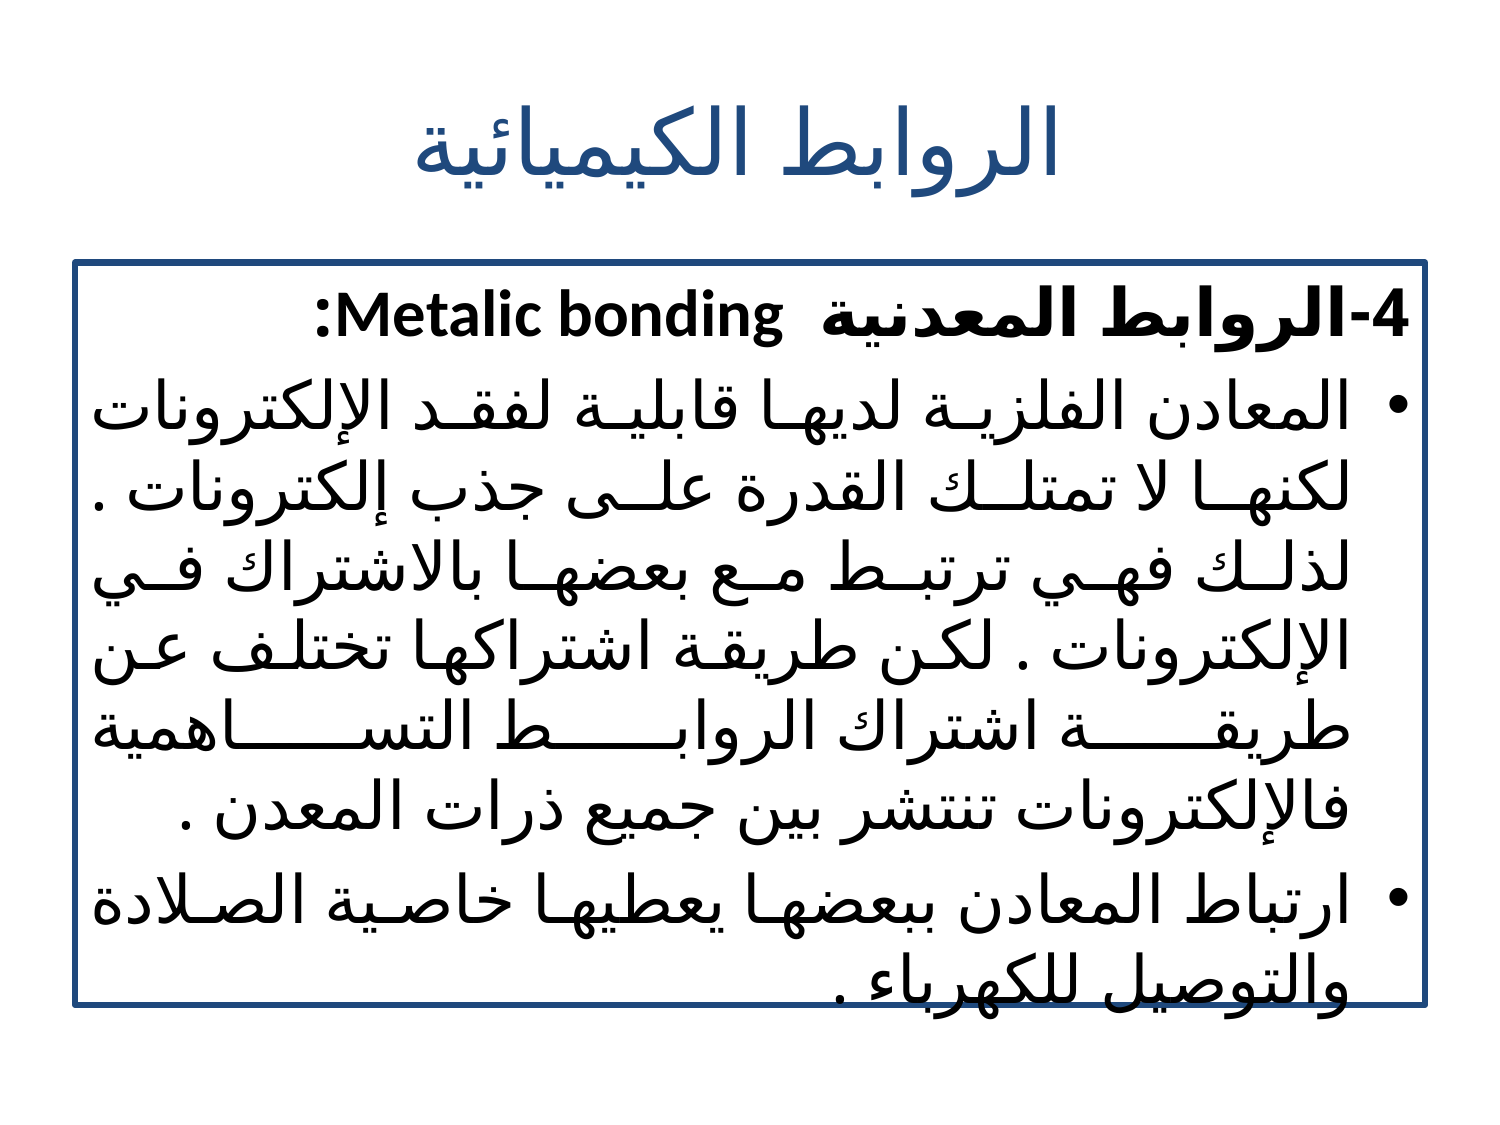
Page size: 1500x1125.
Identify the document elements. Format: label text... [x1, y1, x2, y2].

list 4-الروابط المعدنية Metalic bonding: المعادن الفلزية لديها قابلية لفقد الإلكترونات لكنها لا تمتلك القدرة على جذب إلكترونات . لذلك فهي ترتبط مع بعضها بالاشتراك في الإلكترونات . لكن طريقة اشتراكها تختلف عن طريقة اشتراك الروابط التساهمية فالإلكترونات تنتشر بين جميع ذرات المعدن . ارتباط المعادن ببعضها يعطيها خاصية الصلادة والتوصيل للكهرباء . [75, 262, 1425, 1005]
title الروابط الكيميائية [75, 45, 1425, 233]
